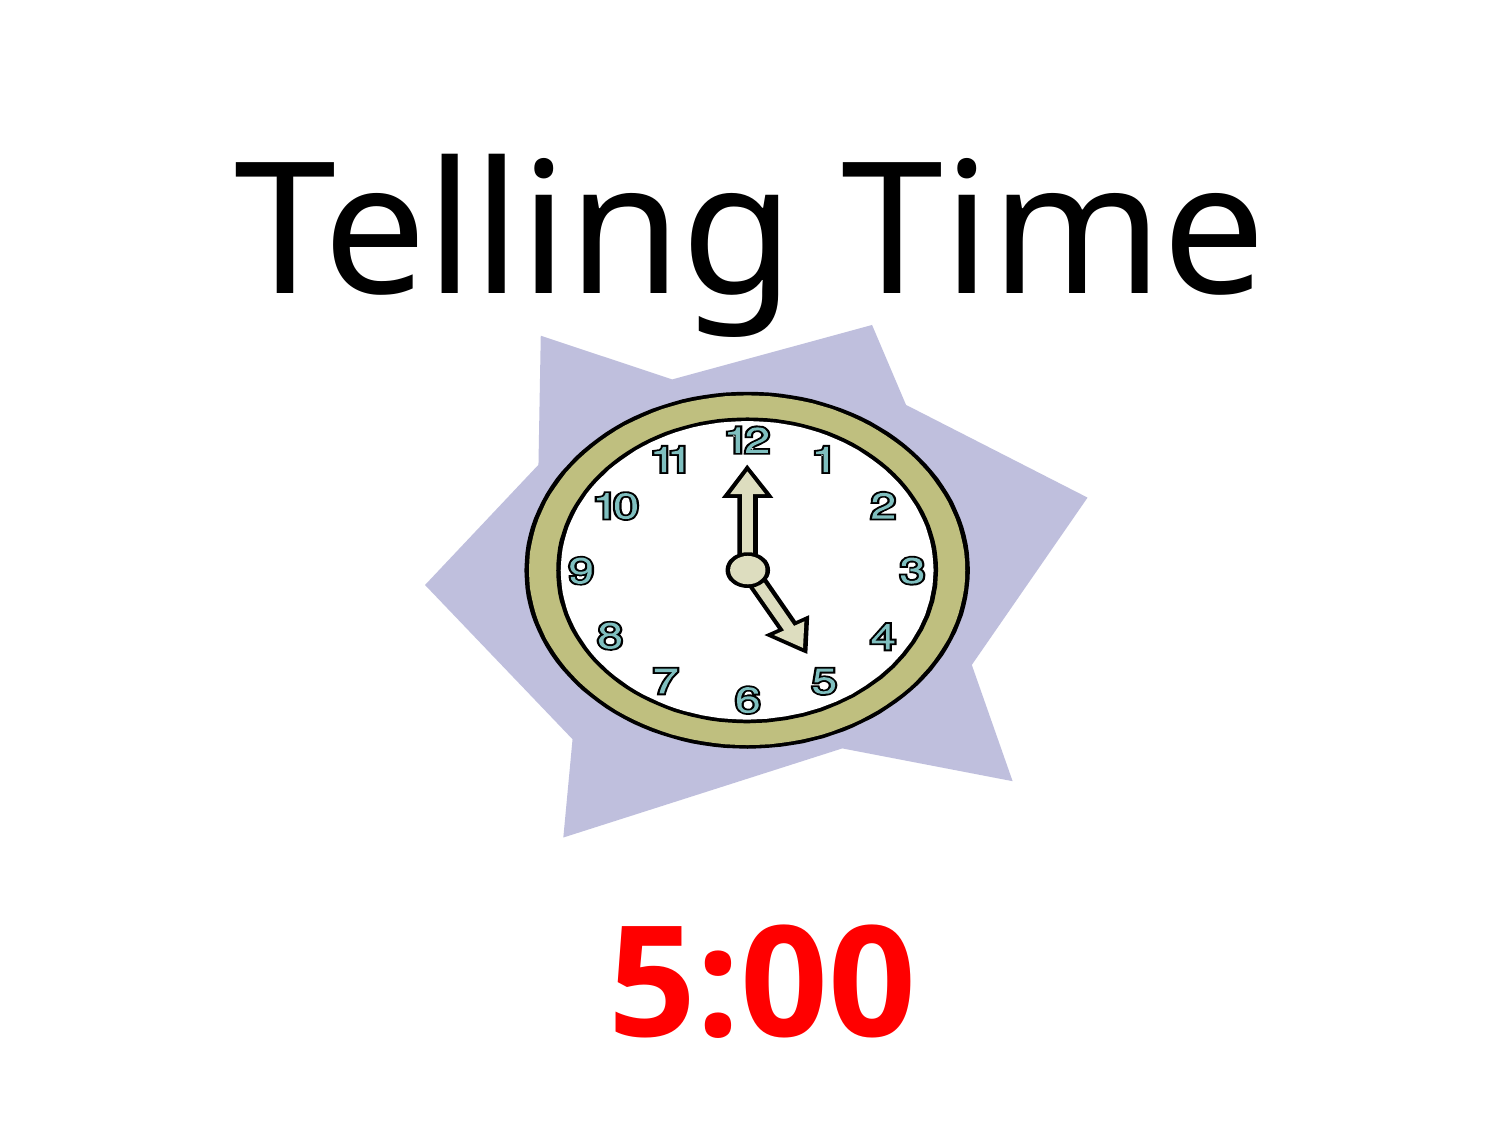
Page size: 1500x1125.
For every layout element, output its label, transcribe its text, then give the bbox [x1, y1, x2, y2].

subtitle 5:00 [237, 875, 1288, 1075]
picture [424, 324, 1088, 838]
title Telling Time [112, 99, 1388, 342]
